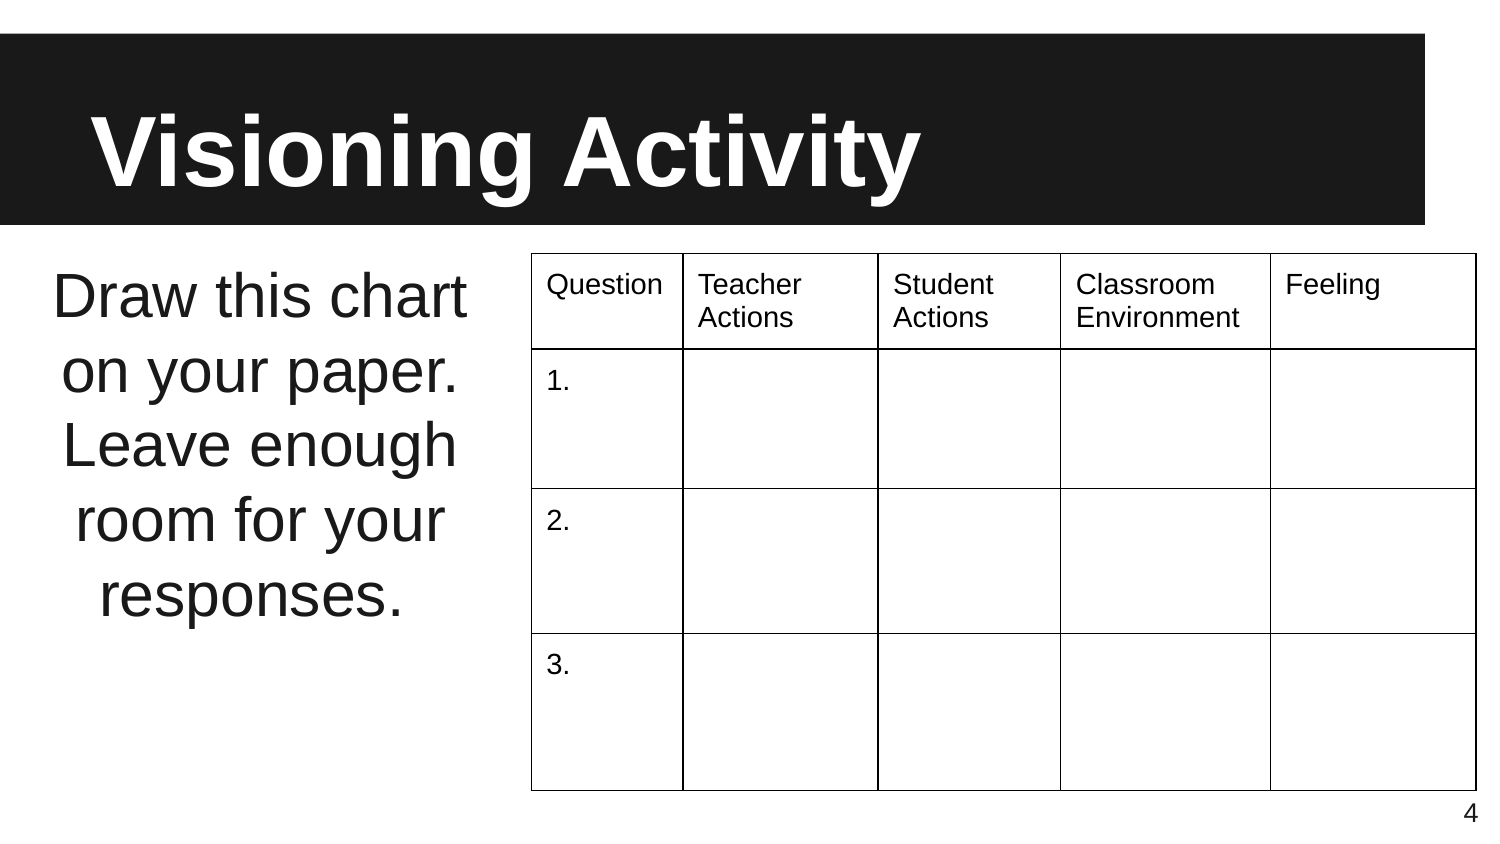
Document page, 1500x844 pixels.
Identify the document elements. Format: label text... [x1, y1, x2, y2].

table_cell [879, 350, 1060, 488]
table_header Teacher Actions [684, 254, 877, 348]
table_header Student Actions [879, 254, 1060, 348]
table_header Question [532, 254, 682, 348]
table_cell [1271, 634, 1475, 790]
table_cell [684, 634, 877, 790]
table_cell [1061, 634, 1270, 790]
table_cell [1271, 489, 1475, 633]
slide_number 4 [1403, 779, 1494, 844]
table_cell [684, 350, 877, 488]
table_cell [1061, 489, 1270, 633]
table_cell [879, 489, 1060, 633]
table_cell [1061, 350, 1270, 488]
table_cell 3. [532, 634, 682, 790]
table_cell 1. [532, 350, 682, 488]
title Visioning Activity [75, 33, 1425, 221]
table_header Classroom Environment [1061, 254, 1270, 348]
list Draw this chart on your paper. Leave enough room for your responses. [12, 239, 509, 808]
table_cell [684, 489, 877, 633]
table_cell [1271, 350, 1475, 488]
table_cell 2. [532, 489, 682, 633]
table_header Feeling [1271, 254, 1475, 348]
table_cell [879, 634, 1060, 790]
